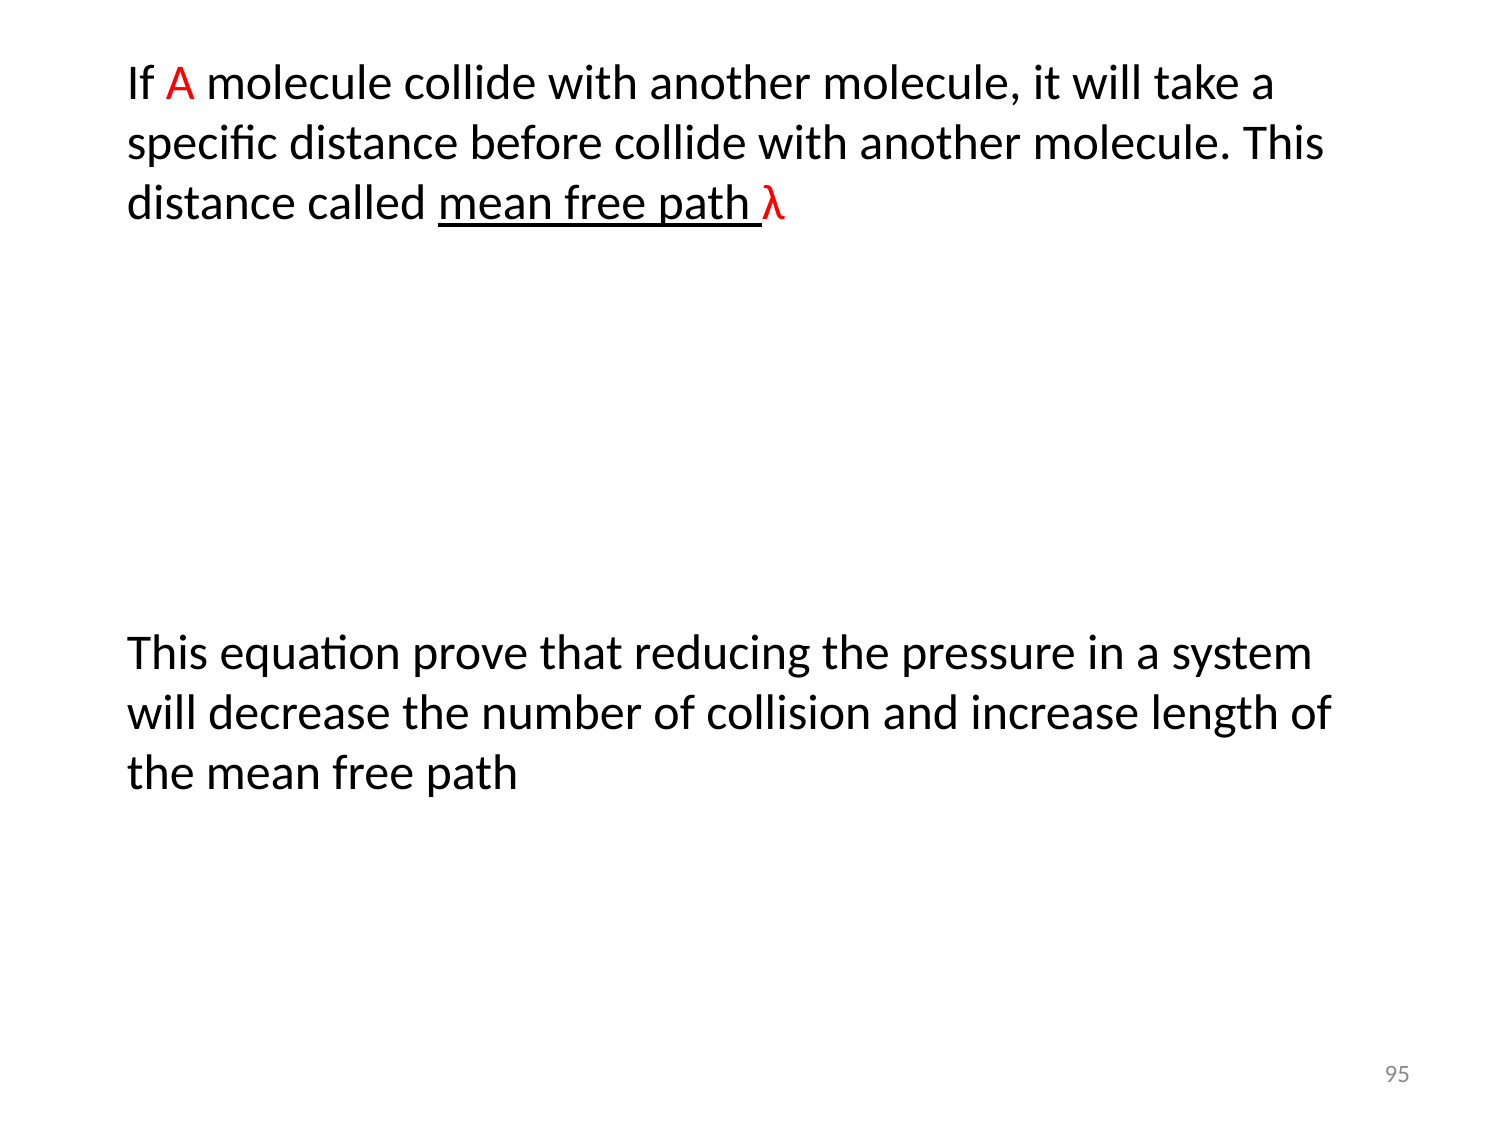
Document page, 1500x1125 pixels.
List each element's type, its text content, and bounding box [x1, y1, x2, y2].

slide_number 95 [1074, 1042, 1425, 1103]
